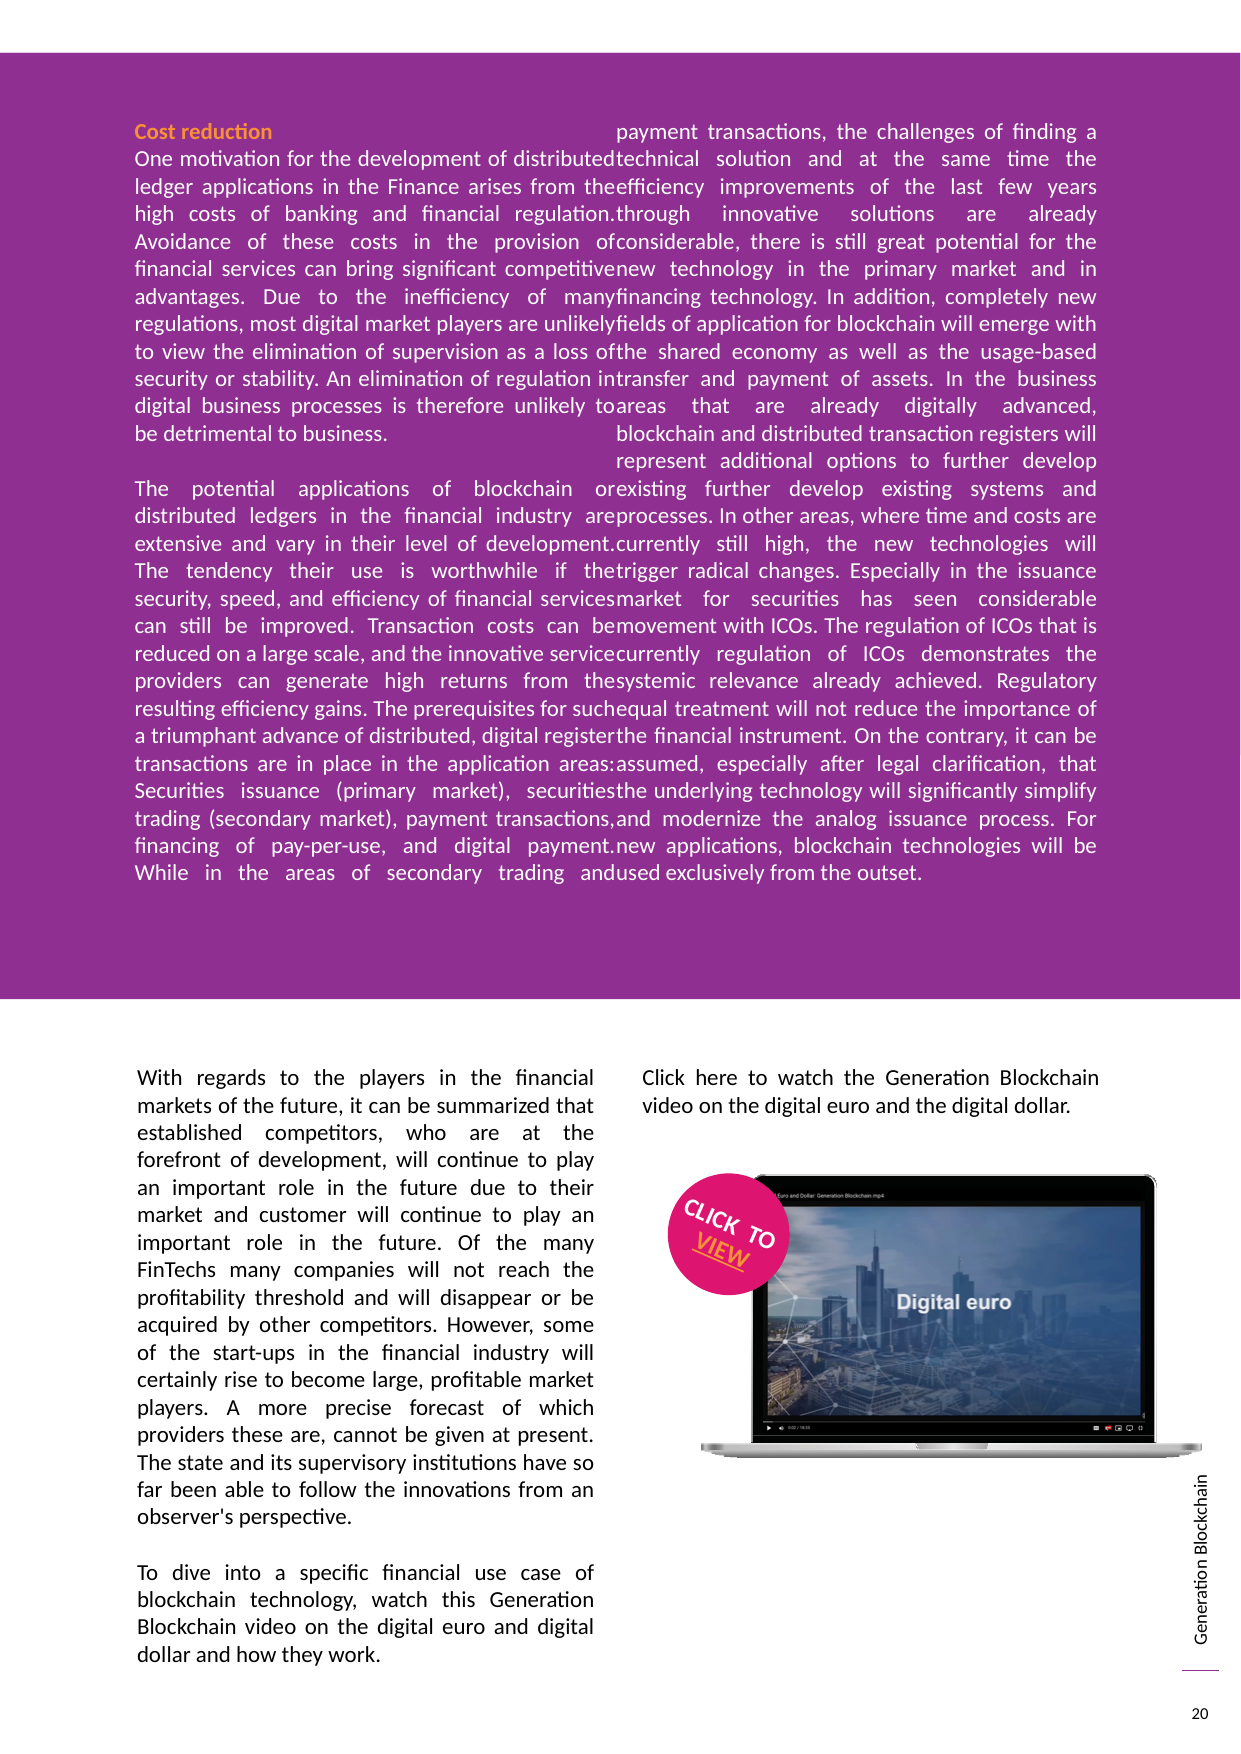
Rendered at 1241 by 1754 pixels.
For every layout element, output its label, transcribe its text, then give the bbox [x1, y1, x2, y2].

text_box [658, 1173, 794, 1296]
picture [763, 1188, 1145, 1434]
text_box With regards to the players in the financial markets of the future, it can be summarized that established competitors, who are at the forefront of development, will continue to play an important role in the future due to their market and customer will continue to play an important role in the future. Of the many FinTechs many companies will not reach the profitability threshold and will disappear or be acquired by other competitors. However, some of the start-ups in the financial industry will certainly rise to become large, profitable market players. A more precise forecast of which providers these are, cannot be given at present. The state and its supervisory institutions have so far been able to follow the innovations from an observer's perspective. To dive into a specific financial use case of blockchain technology, watch this Generation Blockchain video on the digital euro and digital dollar and how they work. Click here to watch the Generation Blockchain video on the digital euro and the digital dollar. [122, 1055, 1116, 1701]
list Cost reduction One motivation for the development of distributed ledger applications in the Finance arises from the high costs of banking and financial regulation. Avoidance of these costs in the provision of financial services can bring significant competitive advantages. Due to the inefficiency of many regulations, most digital market players are unlikely to view the elimination of supervision as a loss of security or stability. An elimination of regulation in digital business processes is therefore unlikely to be detrimental to business. The potential applications of blockchain or distributed ledgers in the financial industry are extensive and vary in their level of development. The tendency their use is worthwhile if the security, speed, and efficiency of financial services can still be improved. Transaction costs can be reduced on a large scale, and the innovative service providers can generate high returns from the resulting efficiency gains. The prerequisites for such a triumphant advance of distributed, digital register transactions are in place in the application areas: Securities issuance (primary market), securities trading (secondary market), payment transactions, financing of pay-per-use, and digital payment. While in the areas of secondary trading and payment transactions, the challenges of finding a technical solution and at the same time the efficiency improvements of the last few years through innovative solutions are already considerable, there is still great potential for the new technology in the primary market and in financing technology. In addition, completely new fields of application for blockchain will emerge with the shared economy as well as the usage-based transfer and payment of assets. In the business areas that are already digitally advanced, blockchain and distributed transaction registers will represent additional options to further develop existing further develop existing systems and processes. In other areas, where time and costs are currently still high, the new technologies will trigger radical changes. Especially in the issuance market for securities has seen considerable movement with ICOs. The regulation of ICOs that is currently regulation of ICOs demonstrates the systemic relevance already achieved. Regulatory equal treatment will not reduce the importance of the financial instrument. On the contrary, it can be assumed, especially after legal clarification, that the underlying technology will significantly simplify and modernize the analog issuance process. For new applications, blockchain technologies will be used exclusively from the outset. [119, 109, 1113, 725]
slide_number 20 [1169, 1674, 1231, 1751]
text_box [0, 52, 1241, 1000]
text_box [701, 1174, 1202, 1458]
